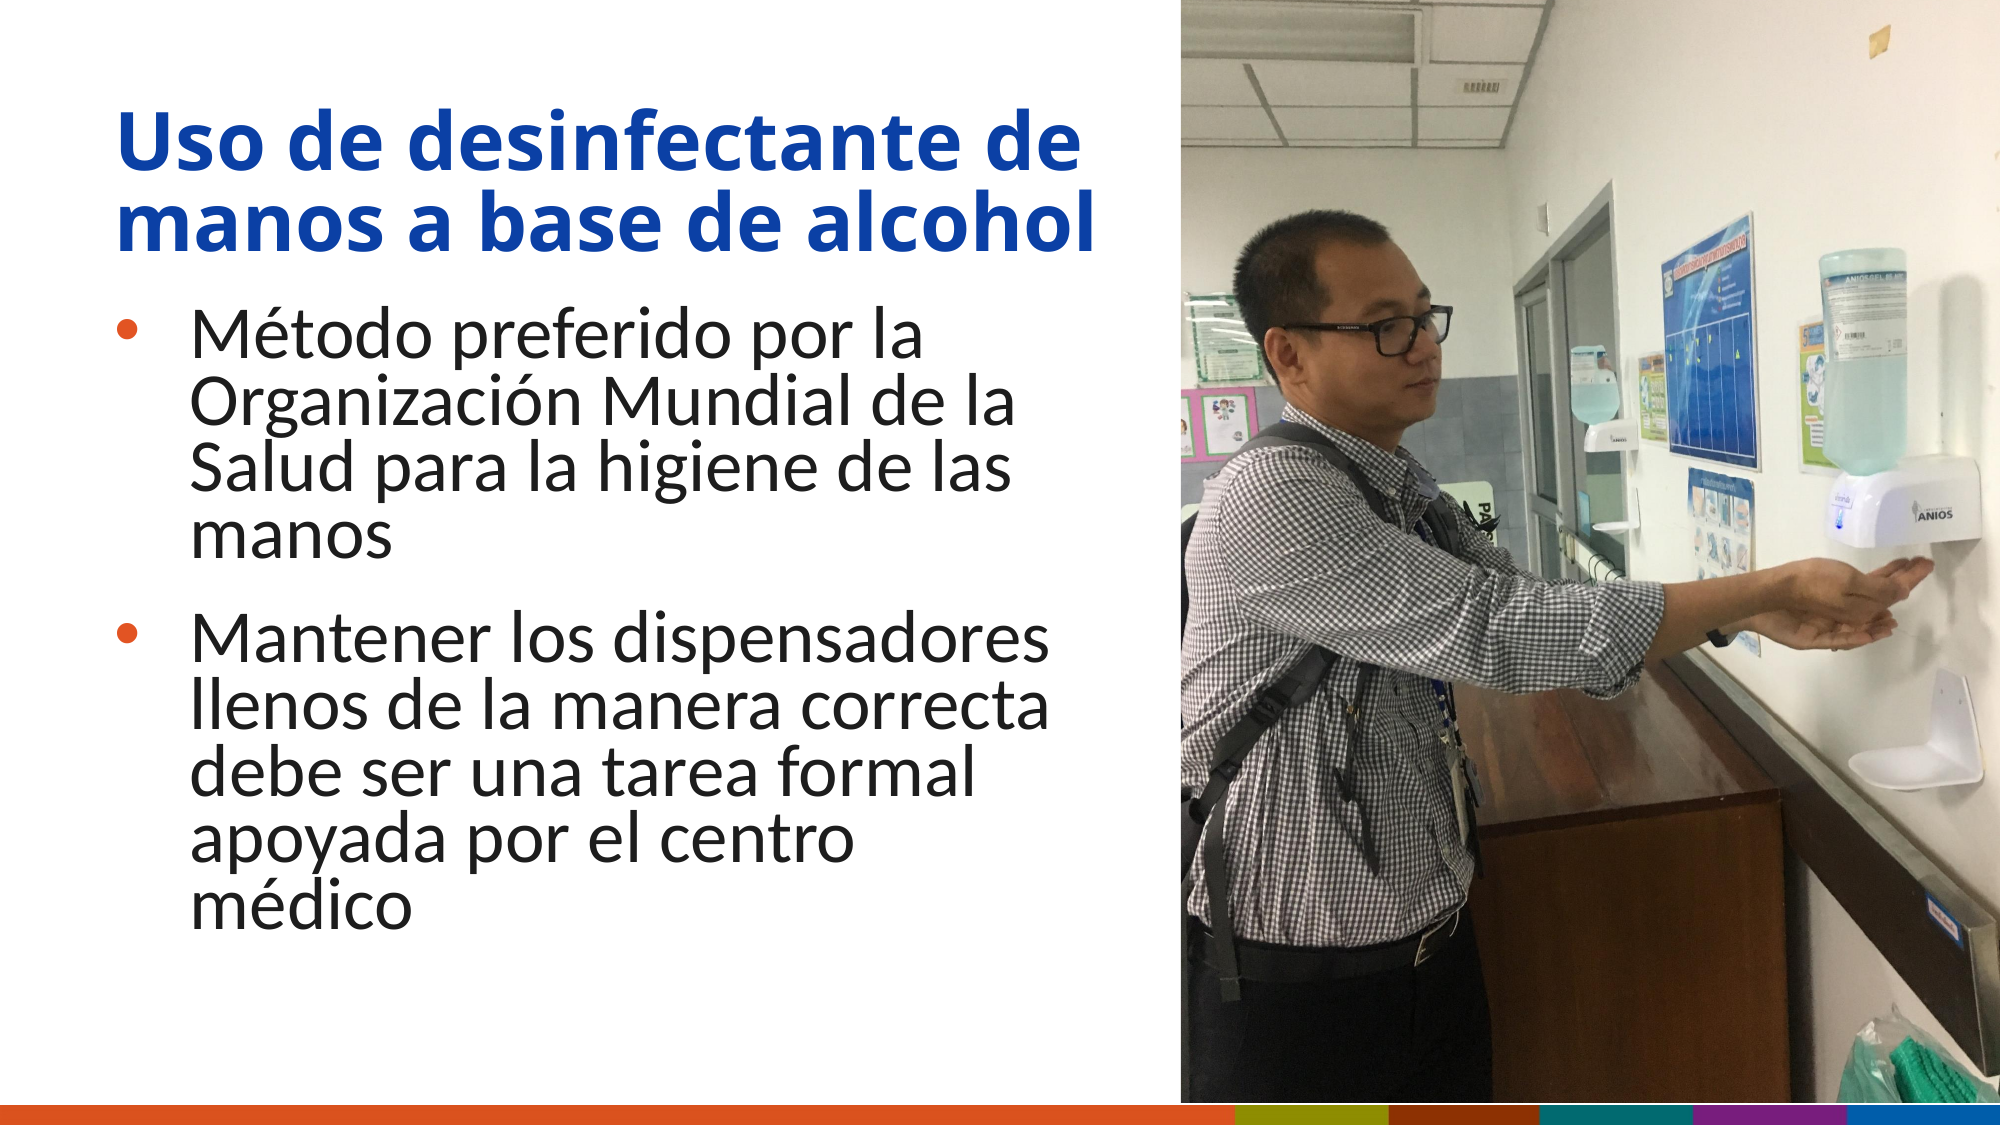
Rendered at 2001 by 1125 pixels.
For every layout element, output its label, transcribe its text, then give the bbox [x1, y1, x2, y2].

picture [0, 1105, 2000, 1125]
list Método preferido por la Organización Mundial de la Salud para la higiene de las manos Mantener los dispensadores llenos de la manera correcta debe ser una tarea formal apoyada por el centro médico [99, 299, 1100, 985]
picture [1180, 0, 2000, 1103]
title Uso de desinfectante de manos a base de alcohol [99, 87, 1141, 275]
